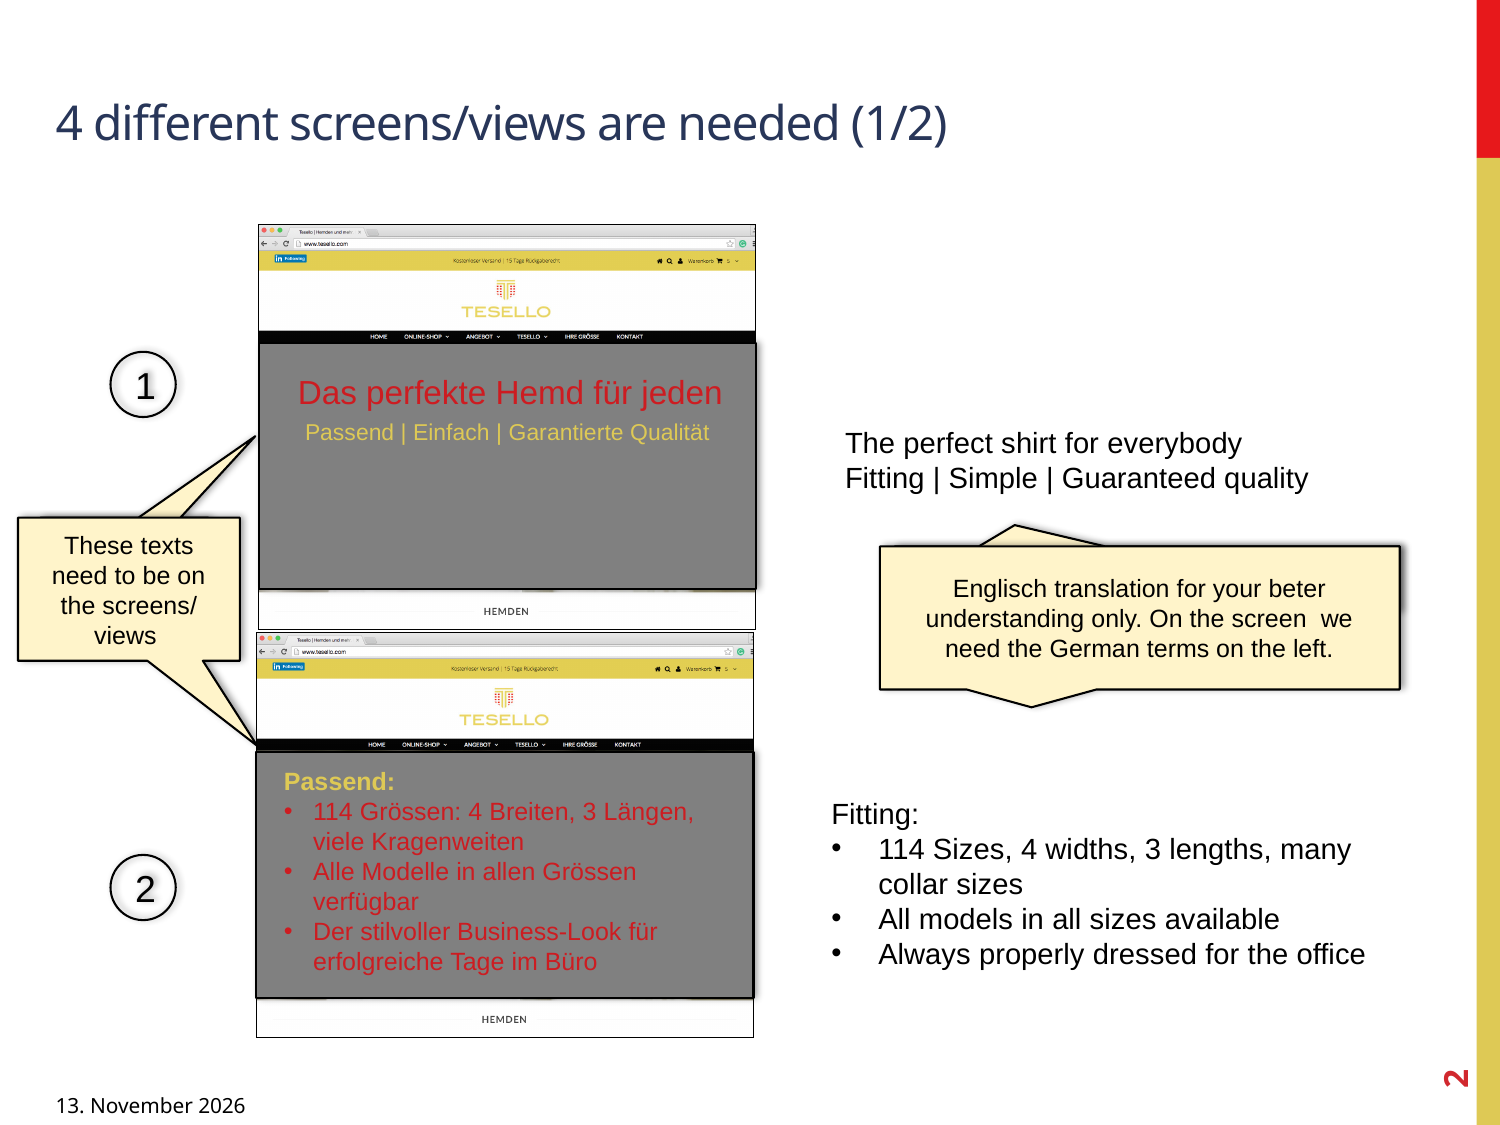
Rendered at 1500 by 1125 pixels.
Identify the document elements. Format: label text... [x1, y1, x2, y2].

text_box The perfect shirt for everybody Fitting | Simple | Guaranteed quality [830, 417, 1325, 503]
text_box These texts need to be on the screens/ views [16, 516, 254, 745]
text_box Fitting: 114 Sizes, 4 widths, 3 lengths, many collar sizes All models in all sizes available Always properly dressed for the office [816, 788, 1444, 978]
text_box [146, 435, 256, 511]
text_box 2 [109, 853, 177, 922]
text_box 1 [109, 350, 177, 419]
text_box [987, 524, 1083, 540]
text_box Englisch translation for your beter understanding only. On the screen we need the German terms on the left. [878, 545, 1401, 709]
picture [258, 223, 757, 630]
slide_number 2 [1427, 887, 1488, 1104]
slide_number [40, 1070, 604, 1121]
picture [255, 632, 755, 1039]
title 4 different screens/views are needed (1/2) [40, 25, 1477, 158]
